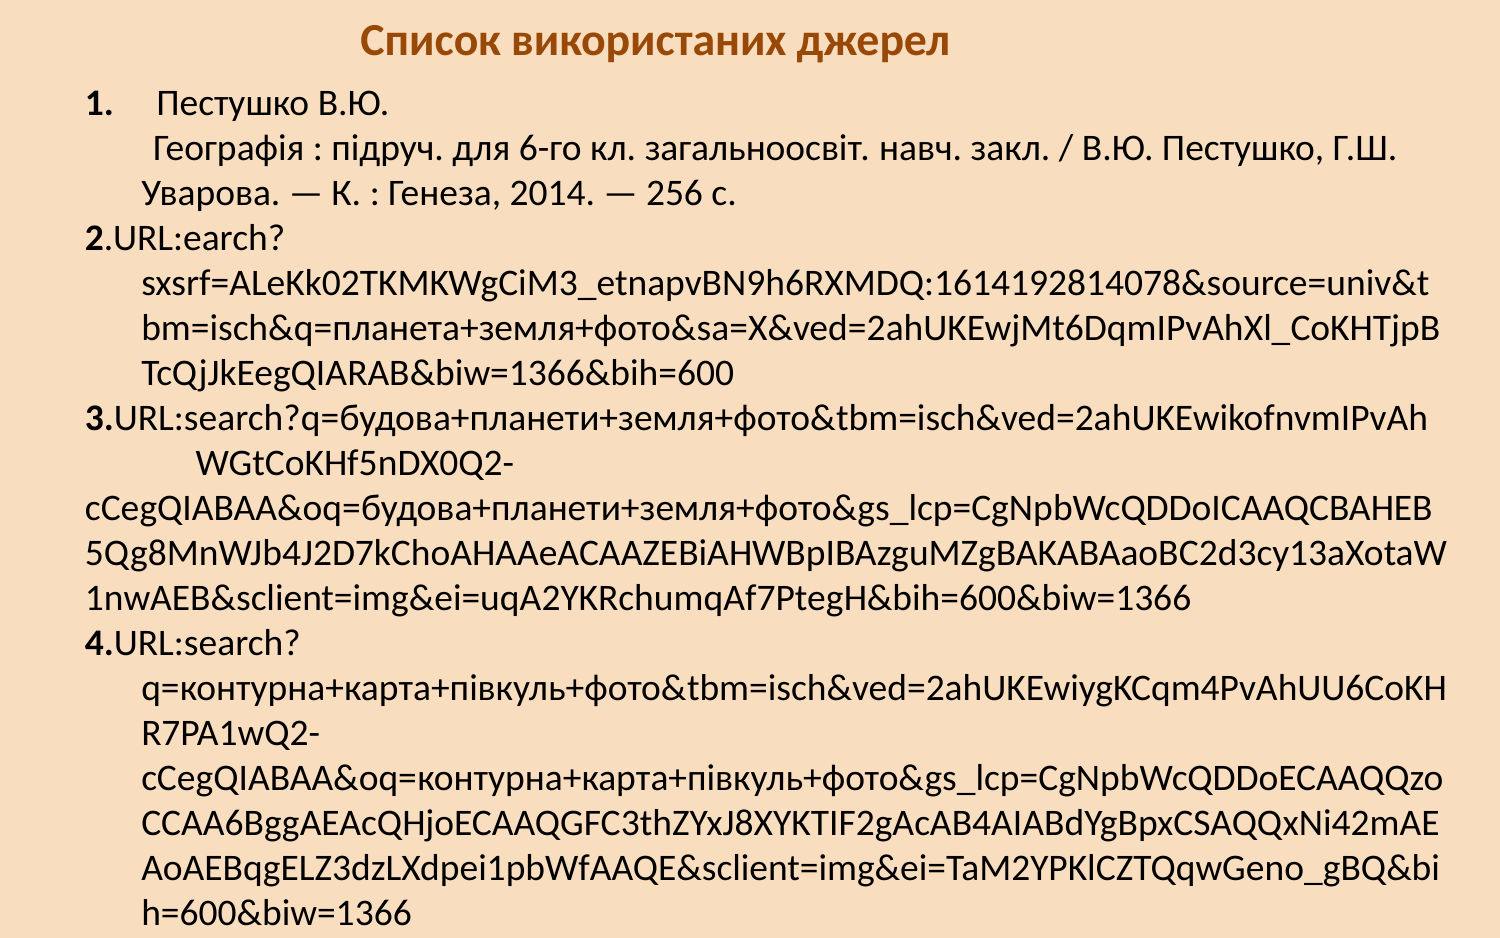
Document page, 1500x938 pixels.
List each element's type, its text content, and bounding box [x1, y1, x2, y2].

text_box Список використаних джерел [153, 2, 1158, 70]
text_box 1. Пестушко В.Ю. Географія : підруч. для 6-го кл. загальноосвіт. навч. закл. / В.Ю. Пестушко, Г.Ш. Уварова. — К. : Генеза, 2014. — 256 с. 2.URL:earch?sxsrf=ALeKk02TKMKWgCiM3_etnapvBN9h6RXMDQ:1614192814078&source=univ&tbm=isch&q=планета+земля+фото&sa=X&ved=2ahUKEwjMt6DqmIPvAhXl_CoKHTjpBTcQjJkEegQIARAB&biw=1366&bih=600 3.URL:search?q=будова+планети+земля+фото&tbm=isch&ved=2ahUKEwikofnvmIPvAh WGtCoKHf5nDX0Q2- cCegQIABAA&oq=будова+планети+земля+фото&gs_lcp=CgNpbWcQDDoICAAQCBAHEB 5Qg8MnWJb4J2D7kChoAHAAeACAAZEBiAHWBpIBAzguMZgBAKABAaoBC2d3cy13aXotaW1nwAEB&sclient=img&ei=uqA2YKRchumqAf7PtegH&bih=600&biw=1366 4.URL:search?q=контурна+карта+півкуль+фото&tbm=isch&ved=2ahUKEwiygKCqm4PvAhUU6CoKHR7PA1wQ2-cCegQIABAA&oq=контурна+карта+півкуль+фото&gs_lcp=CgNpbWcQDDoECAAQQzoCCAA6BggAEAcQHjoECAAQGFC3thZYxJ8XYKTIF2gAcAB4AIABdYgBpxCSAQQxNi42mAEAoAEBqgELZ3dzLXdpei1pbWfAAQE&sclient=img&ei=TaM2YPKlCZTQqwGeno_gBQ&bih=600&biw=1366 [70, 70, 1465, 938]
